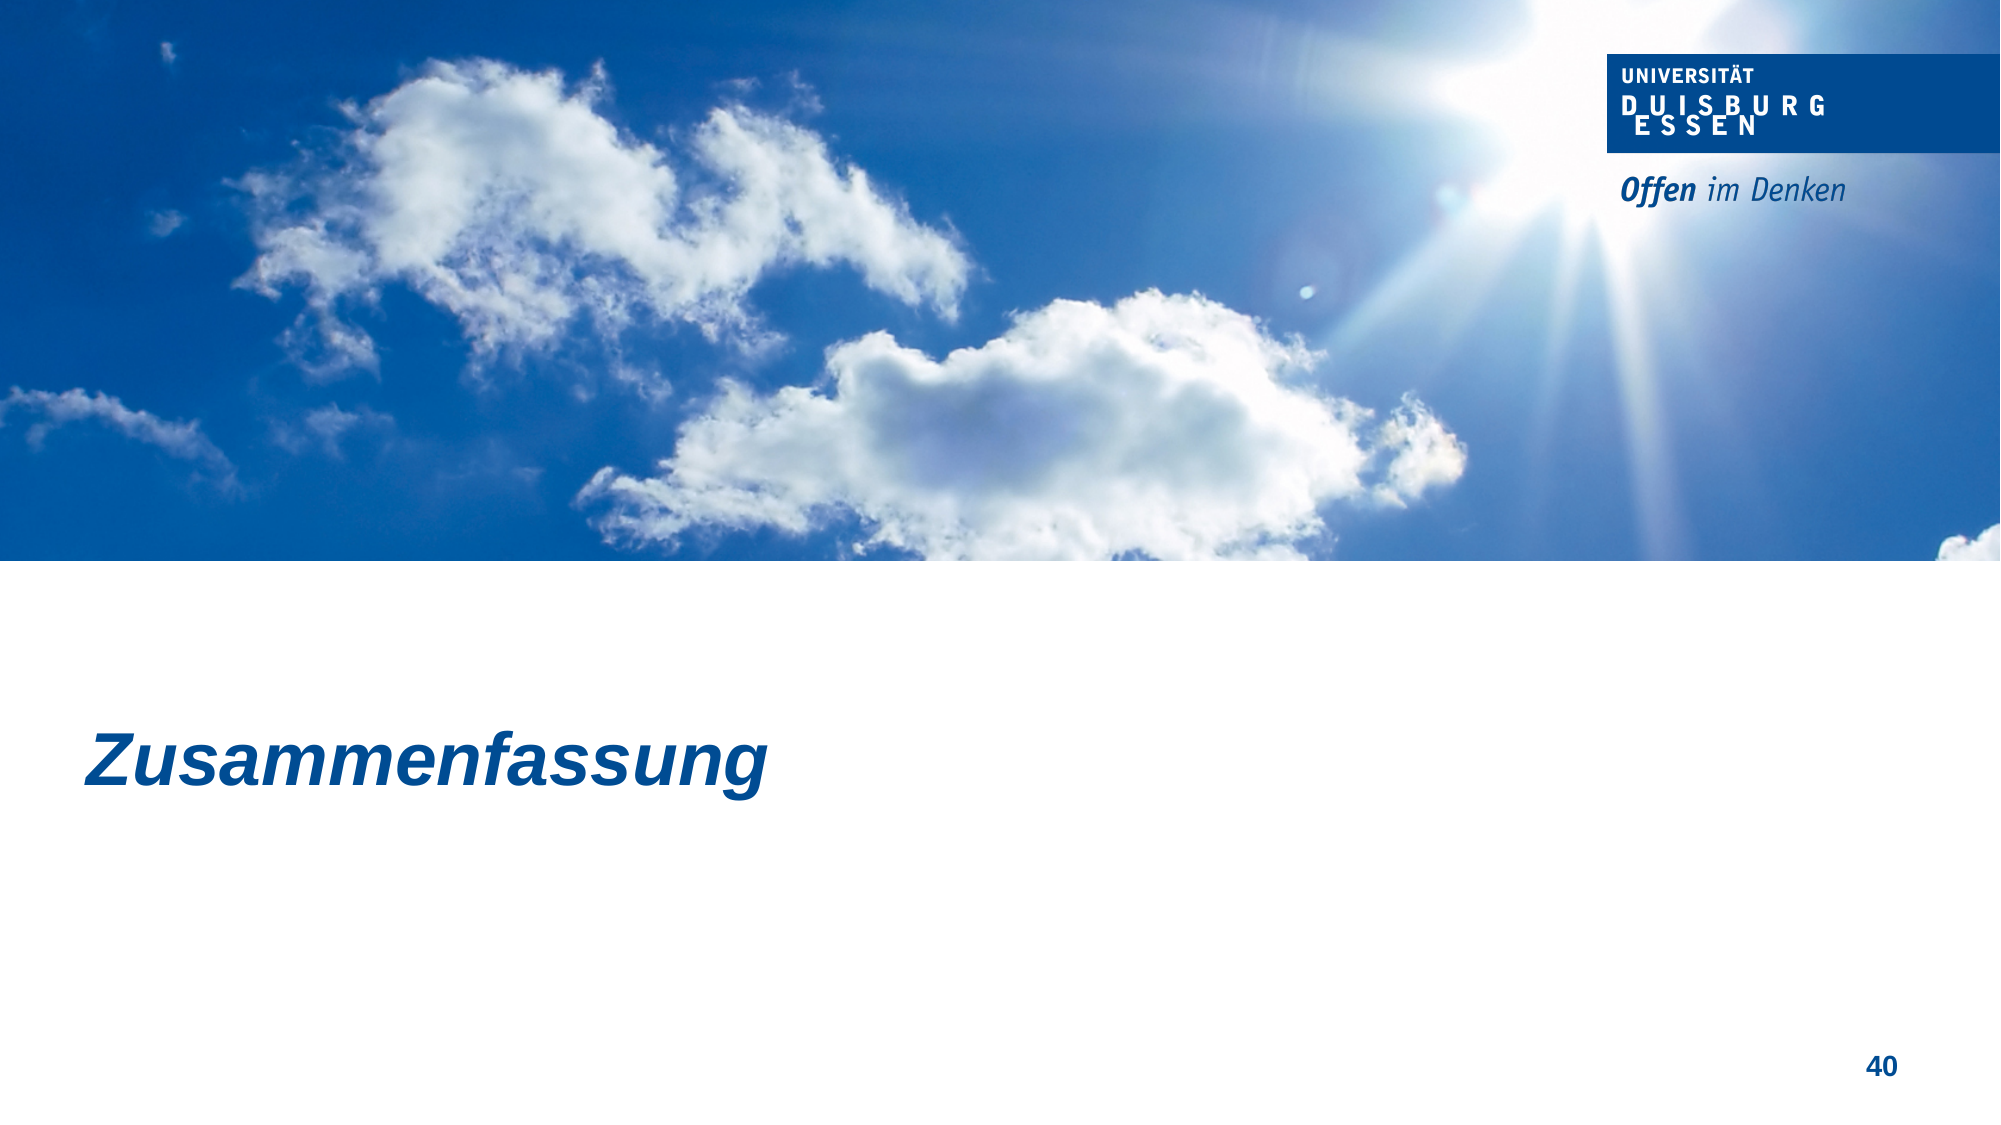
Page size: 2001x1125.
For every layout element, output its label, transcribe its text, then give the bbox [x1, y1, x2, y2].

list Zusammenfassung [86, 710, 1276, 789]
slide_number 40 [1677, 1039, 1914, 1081]
picture [0, 0, 2000, 561]
